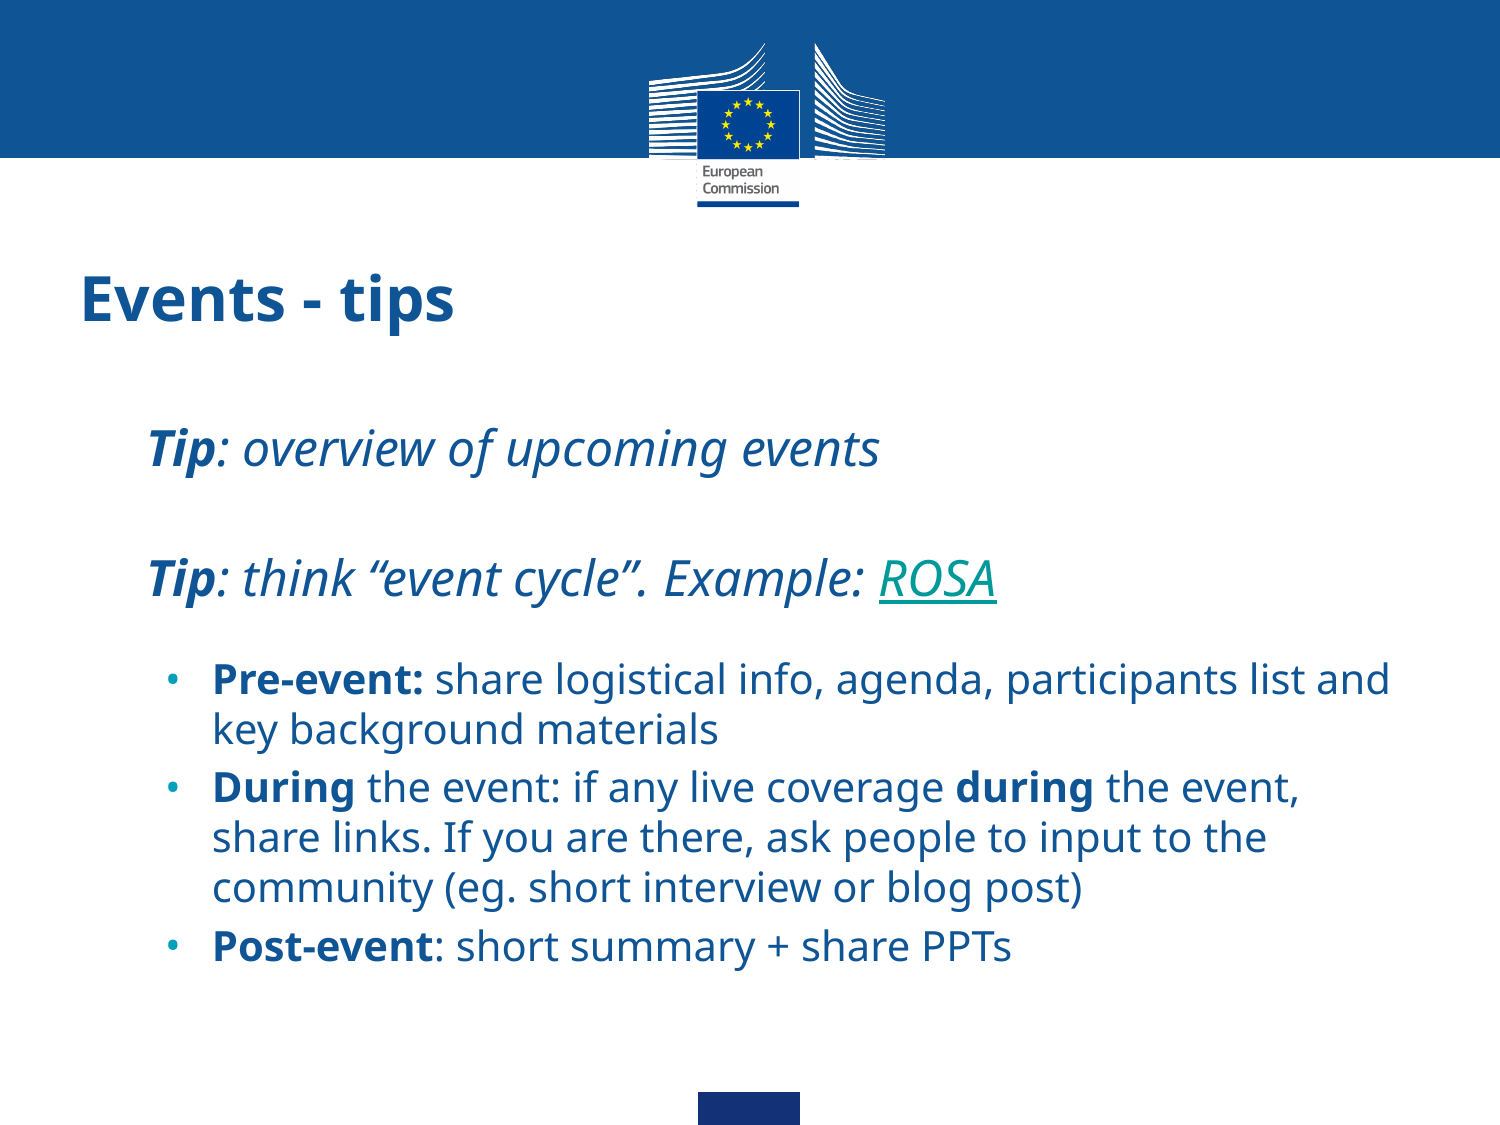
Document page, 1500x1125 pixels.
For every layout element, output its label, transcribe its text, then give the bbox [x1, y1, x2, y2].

picture [649, 42, 885, 208]
title Events - tips [64, 219, 1415, 374]
list Tip: overview of upcoming events Tip: think “event cycle”. Example: ROSA Pre-event: share logistical info, agenda, participants list and key background materials During the event: if any live coverage during the event, share links. If you are there, ask people to input to the community (eg. short interview or blog post) Post-event: short summary + share PPTs [75, 408, 1425, 988]
